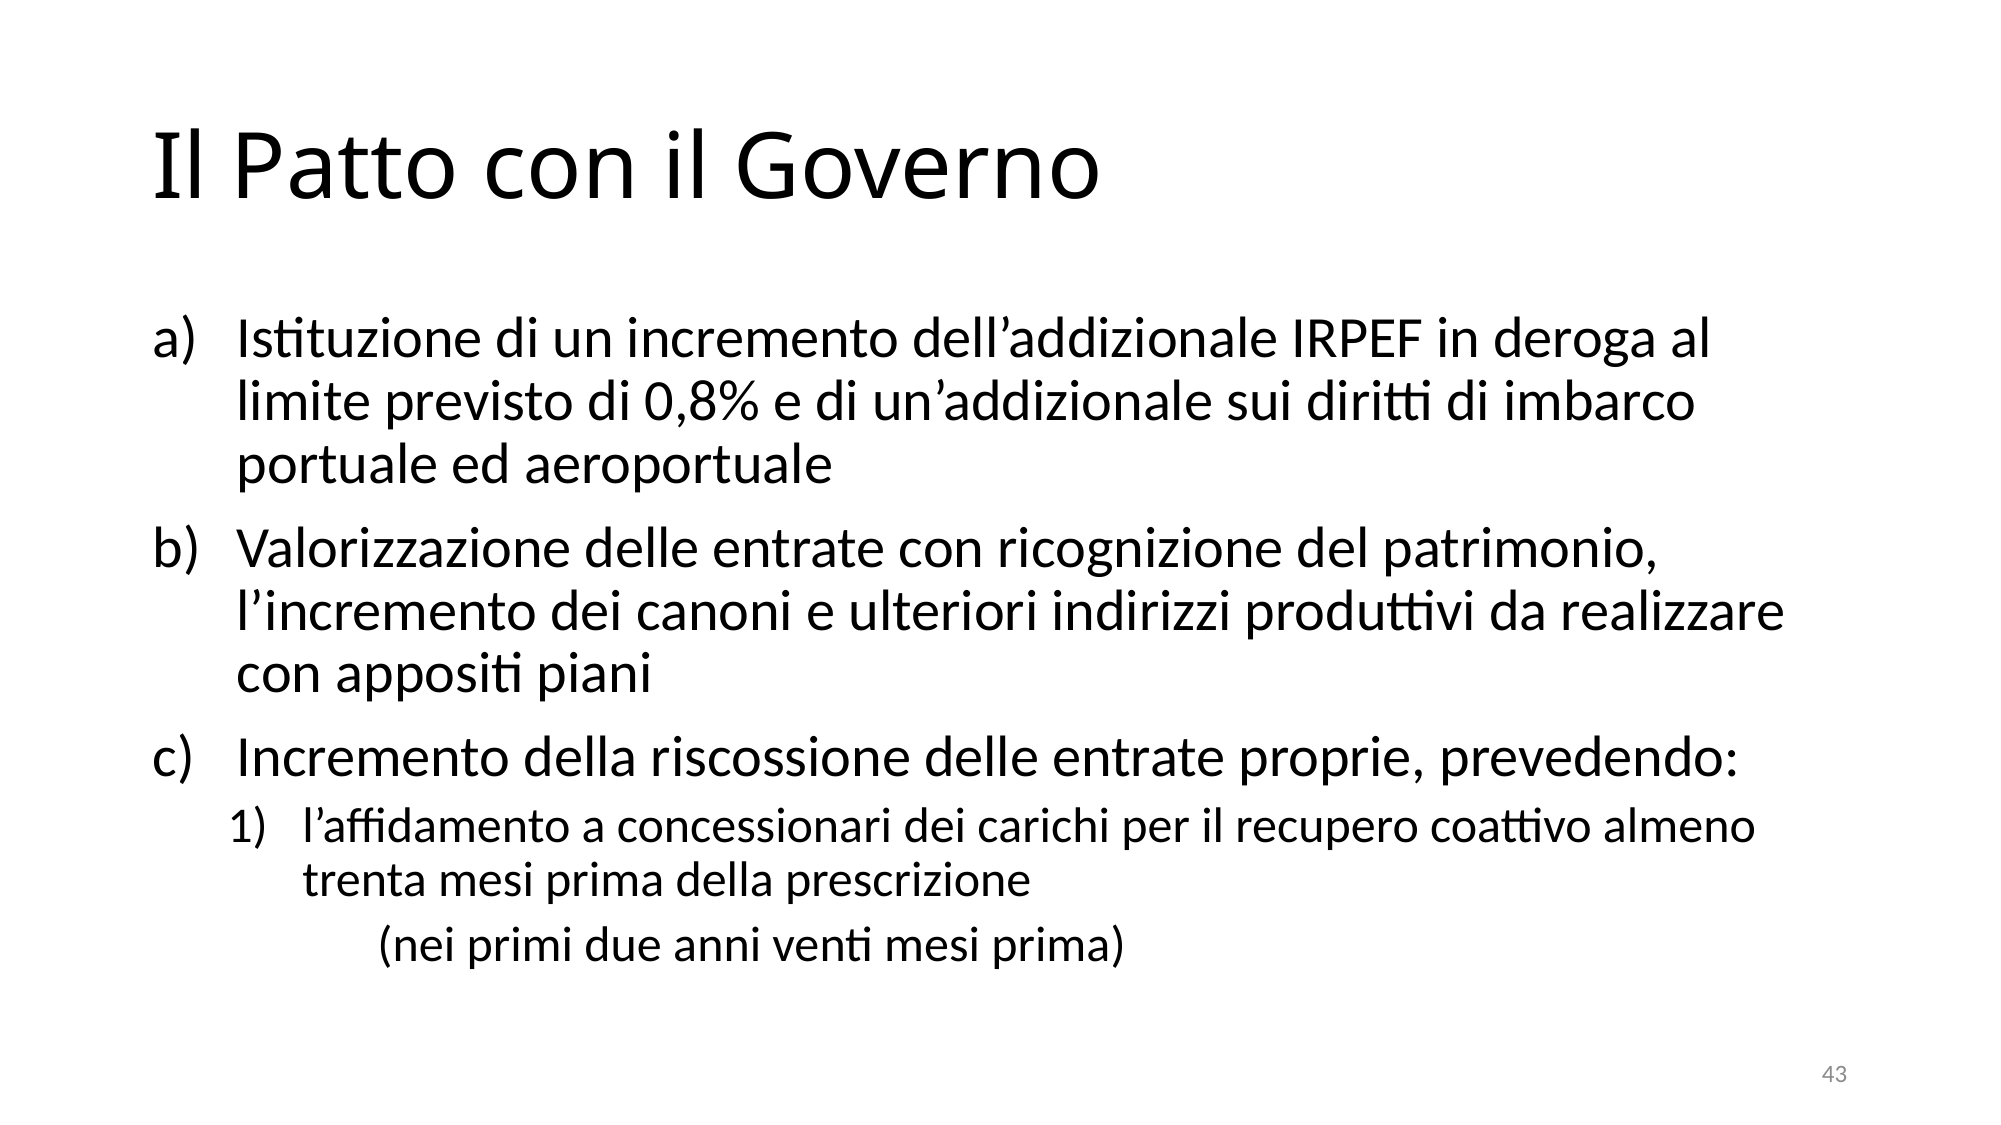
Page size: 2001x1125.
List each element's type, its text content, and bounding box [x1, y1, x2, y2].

slide_number 44 [1412, 1042, 1863, 1103]
title Il Patto con il Governo [137, 59, 1863, 278]
list Istituzione di un incremento dell’addizionale IRPEF in deroga al limite previsto di 0,8% e di un’addizionale sui diritti di imbarco portuale ed aeroportuale Valorizzazione delle entrate con ricognizione del patrimonio, l’incremento dei canoni e ulteriori indirizzi produttivi da realizzare con appositi piani Incremento della riscossione delle entrate proprie, prevedendo: l’affidamento a concessionari dei carichi per il recupero coattivo almeno trenta mesi prima della prescrizione (nei primi due anni venti mesi prima) [137, 299, 1863, 1014]
